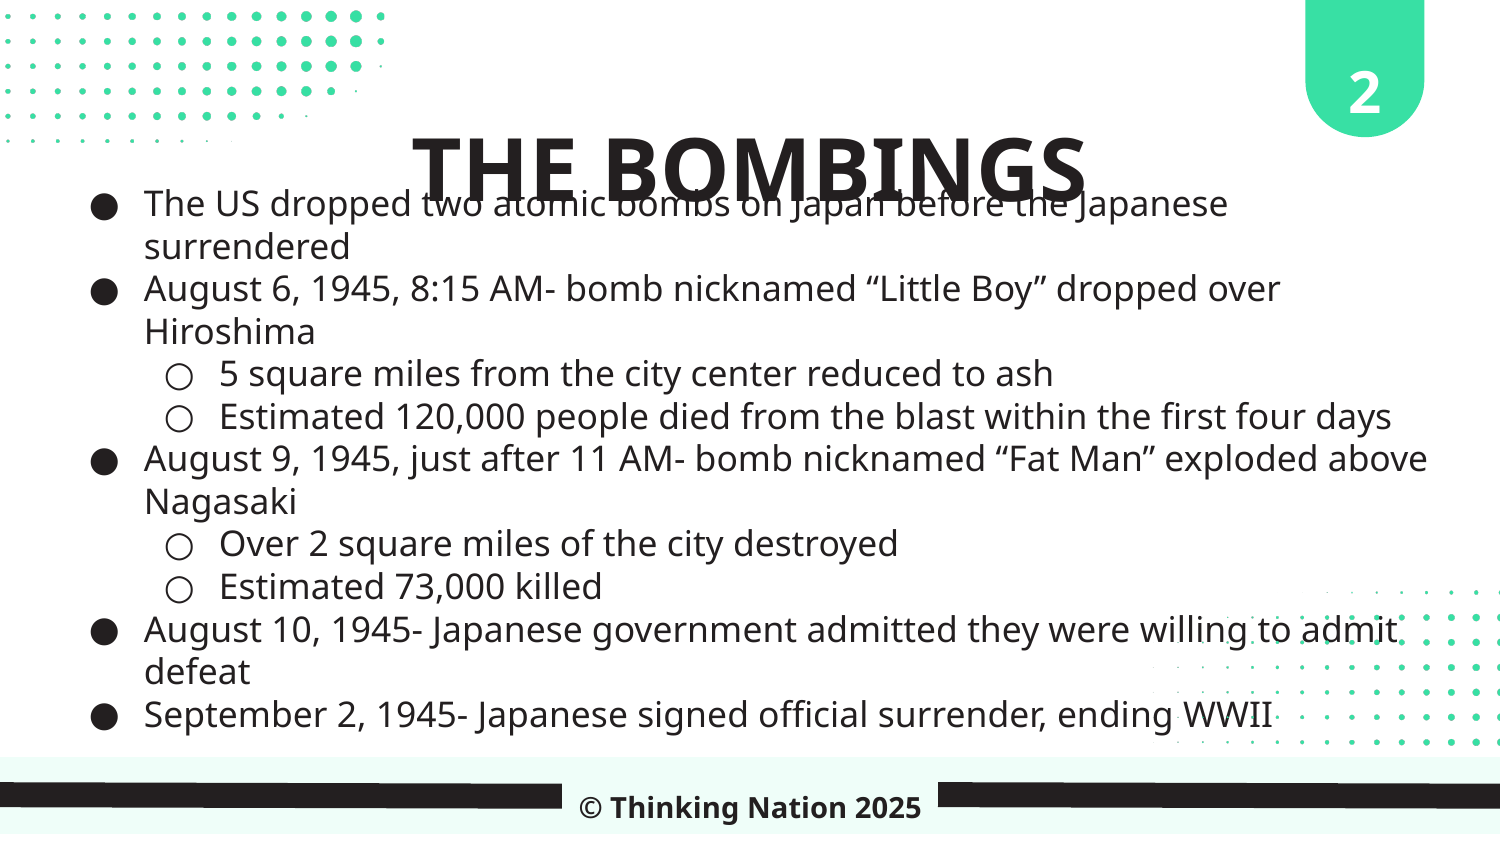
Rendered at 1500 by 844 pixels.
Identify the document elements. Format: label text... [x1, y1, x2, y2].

text_box The US dropped two atomic bombs on Japan before the Japanese surrendered August 6, 1945, 8:15 AM- bomb nicknamed “Little Boy” dropped over Hiroshima 5 square miles from the city center reduced to ash Estimated 120,000 people died from the blast within the first four days August 9, 1945, just after 11 AM- bomb nicknamed “Fat Man” exploded above Nagasaki Over 2 square miles of the city destroyed Estimated 73,000 killed August 10, 1945- Japanese government admitted they were willing to admit defeat September 2, 1945- Japanese signed official surrender, ending WWII [69, 181, 1438, 735]
text_box THE BOMBINGS [209, 71, 1291, 219]
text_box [1300, 0, 1430, 138]
text_box [1128, 590, 1500, 755]
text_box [0, 756, 1500, 835]
text_box [0, 0, 385, 144]
